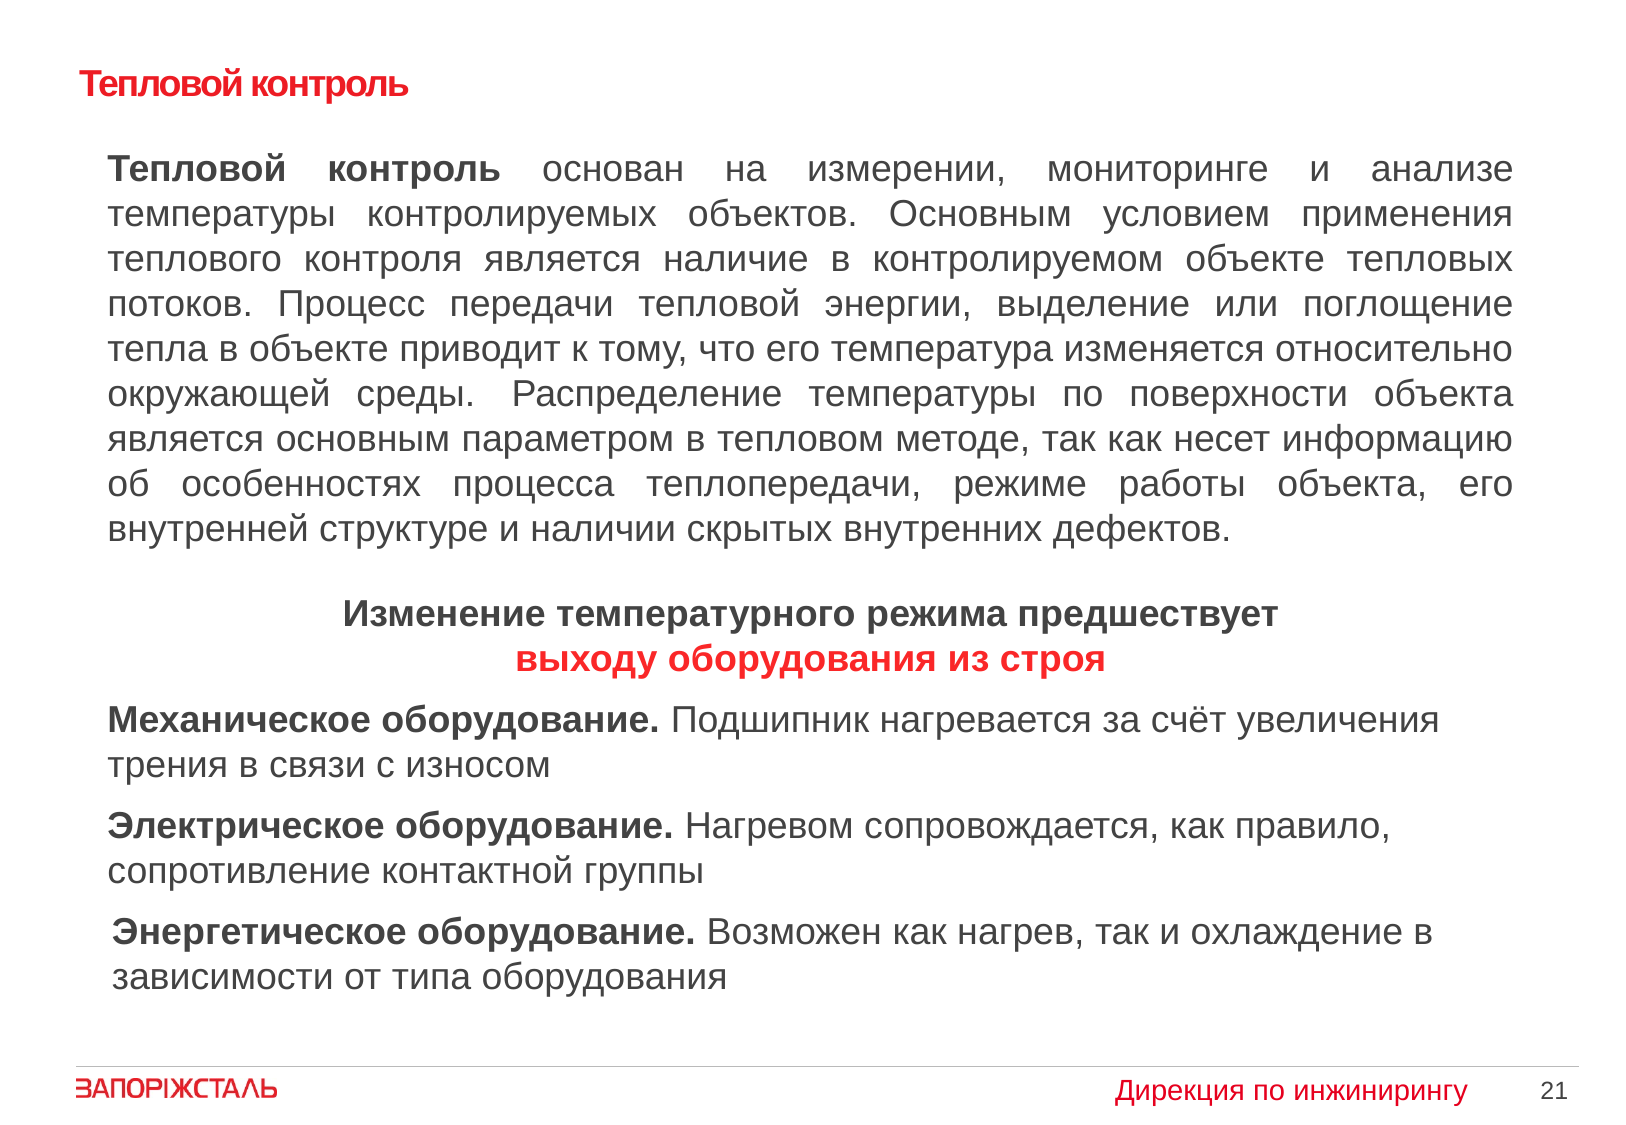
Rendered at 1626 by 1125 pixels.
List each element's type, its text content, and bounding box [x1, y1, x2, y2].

text_box Электрическое оборудование. Нагревом сопровождается, как правило, сопротивление контактной группы [92, 793, 1529, 899]
text_box Энергетическое оборудование. Возможен как нагрев, так и охлаждение в зависимости от типа оборудования [97, 899, 1534, 1005]
text_box Изменение температурного режима предшествует выходу оборудования из строя [326, 581, 1296, 687]
text_box Механическое оборудование. Подшипник нагревается за счёт увеличения трения в связи с износом [92, 687, 1529, 793]
slide_number 21 [1483, 1066, 1584, 1104]
text_box Тепловой контроль основан на измерении, мониторинге и анализе температуры контролируемых объектов. Основным условием применения теплового контроля является наличие в контролируемом объекте тепловых потоков. Процесс передачи тепловой энергии, выделение или поглощение тепла в объекте приводит к тому, что его температура изменяется относительно окружающей среды. Распределение температуры по поверхности объекта является основным параметром в тепловом методе, так как несет информацию об особенностях процесса теплопередачи, режиме работы объекта, его внутренней структуре и наличии скрытых внутренних дефектов. [92, 136, 1529, 556]
picture [76, 1078, 277, 1098]
title Тепловой контроль [79, 58, 1014, 105]
